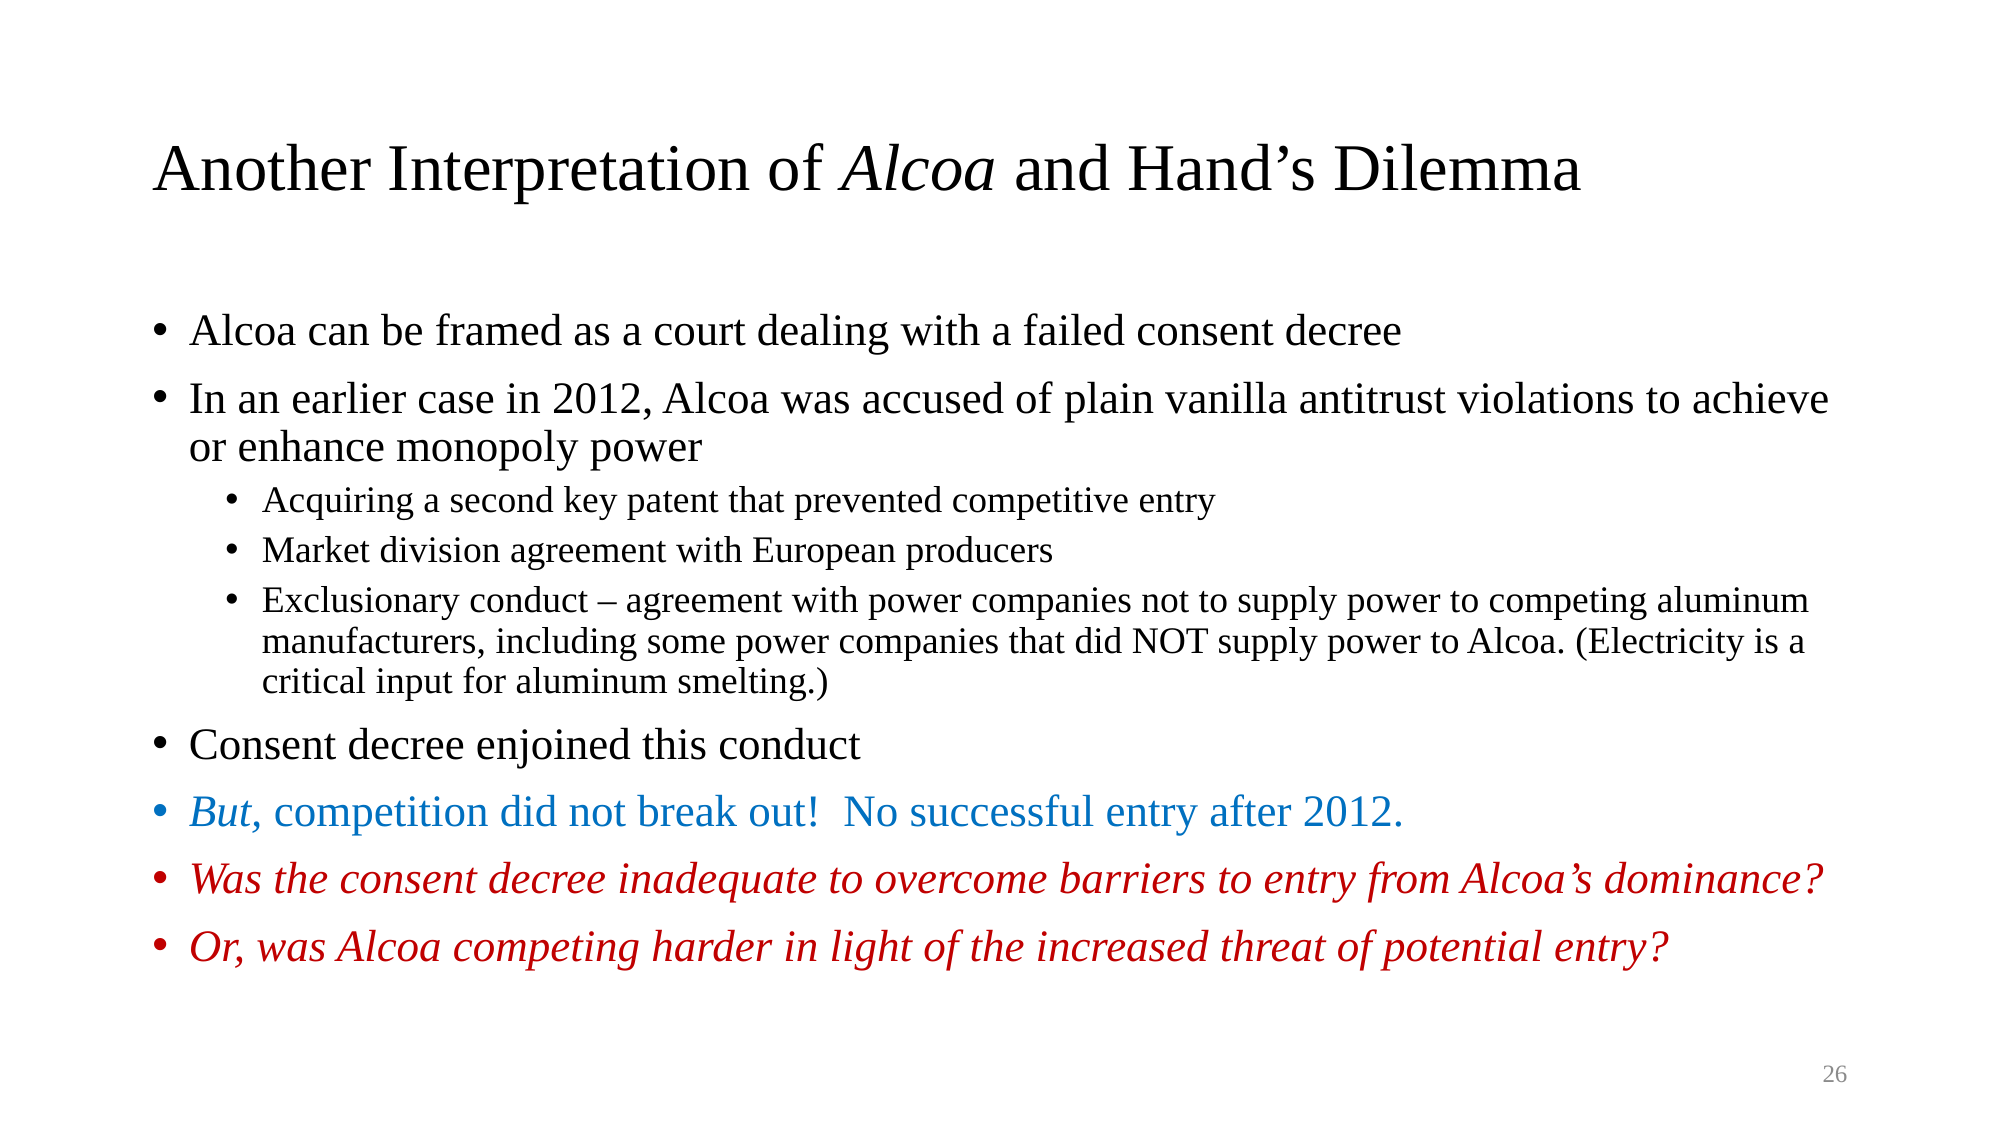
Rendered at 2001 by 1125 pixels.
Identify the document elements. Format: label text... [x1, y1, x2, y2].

title Another Interpretation of Alcoa and Hand’s Dilemma [137, 59, 1863, 278]
slide_number 26 [1412, 1042, 1863, 1103]
list Alcoa can be framed as a court dealing with a failed consent decree In an earlier case in 2012, Alcoa was accused of plain vanilla antitrust violations to achieve or enhance monopoly power Acquiring a second key patent that prevented competitive entry Market division agreement with European producers Exclusionary conduct – agreement with power companies not to supply power to competing aluminum manufacturers, including some power companies that did NOT supply power to Alcoa. (Electricity is a critical input for aluminum smelting.) Consent decree enjoined this conduct But, competition did not break out! No successful entry after 2012. Was the consent decree inadequate to overcome barriers to entry from Alcoa’s dominance? Or, was Alcoa competing harder in light of the increased threat of potential entry? [137, 299, 1863, 1014]
